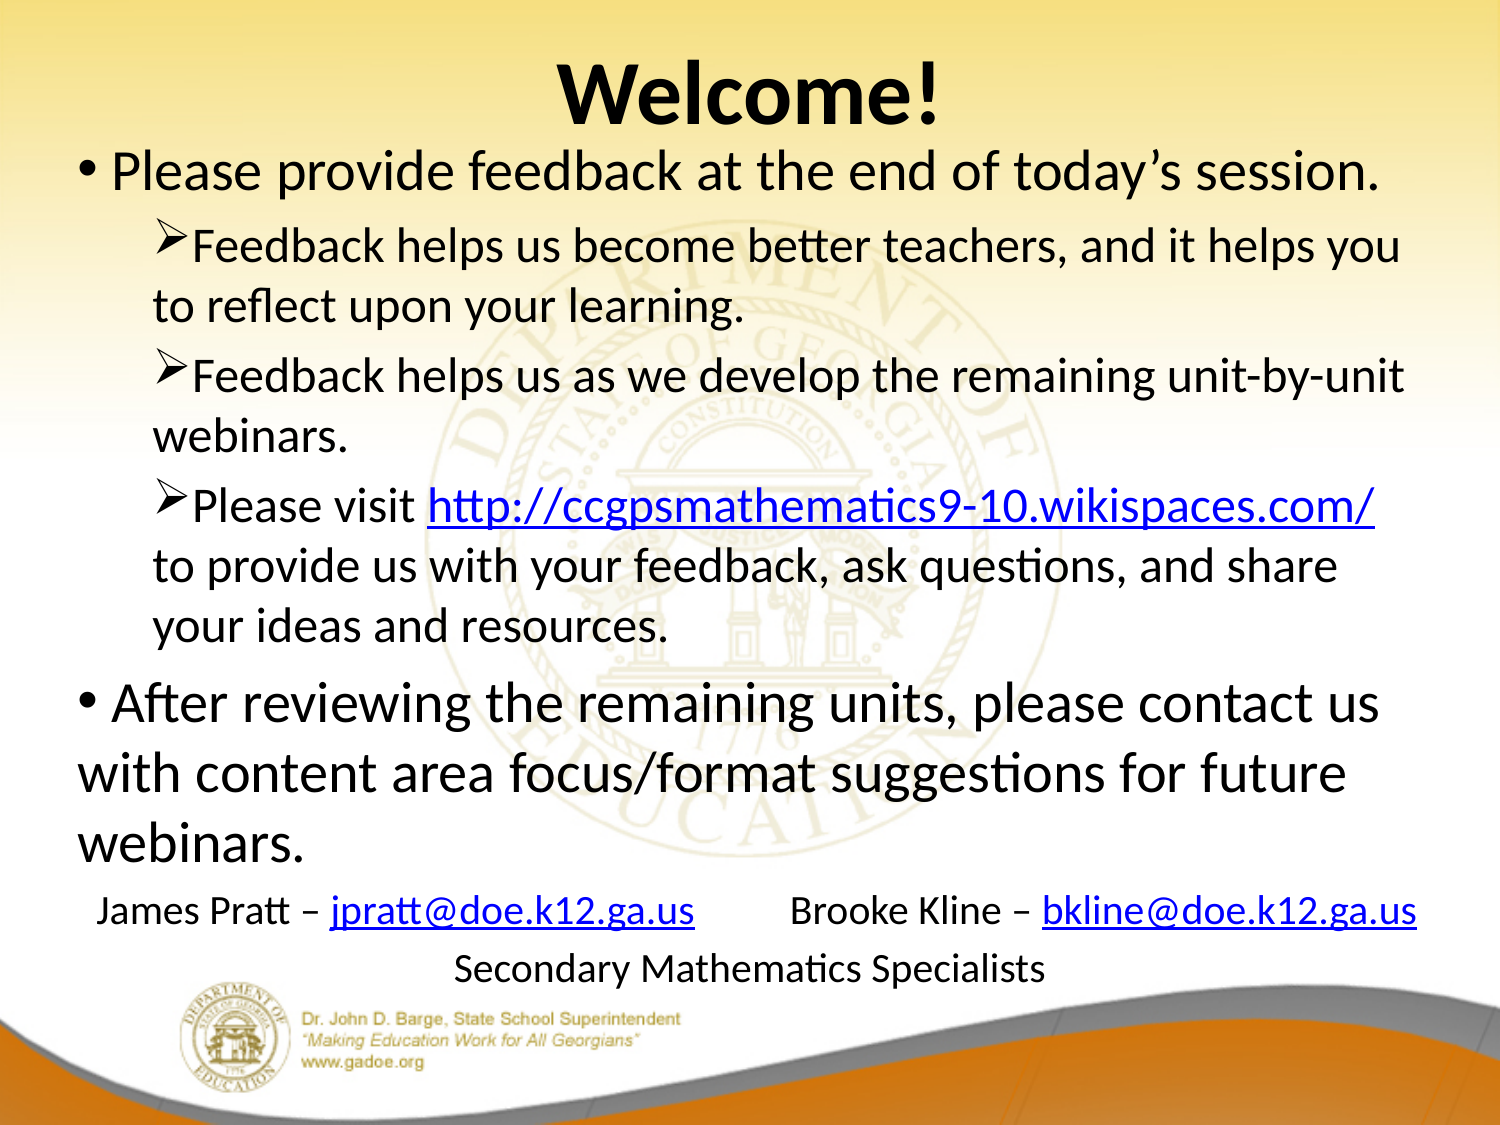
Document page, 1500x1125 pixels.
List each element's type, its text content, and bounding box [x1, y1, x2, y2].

picture [0, 0, 1500, 1125]
subtitle Please provide feedback at the end of today’s session. Feedback helps us become better teachers, and it helps you to reflect upon your learning. Feedback helps us as we develop the remaining unit-by-unit webinars. Please visit http://ccgpsmathematics9-10.wikispaces.com/ to provide us with your feedback, ask questions, and share your ideas and resources. After reviewing the remaining units, please contact us with content area focus/format suggestions for future webinars. James Pratt – jpratt@doe.k12.ga.us Brooke Kline – bkline@doe.k12.ga.us Secondary Mathematics Specialists [62, 124, 1438, 1001]
title Welcome! [112, 37, 1388, 124]
